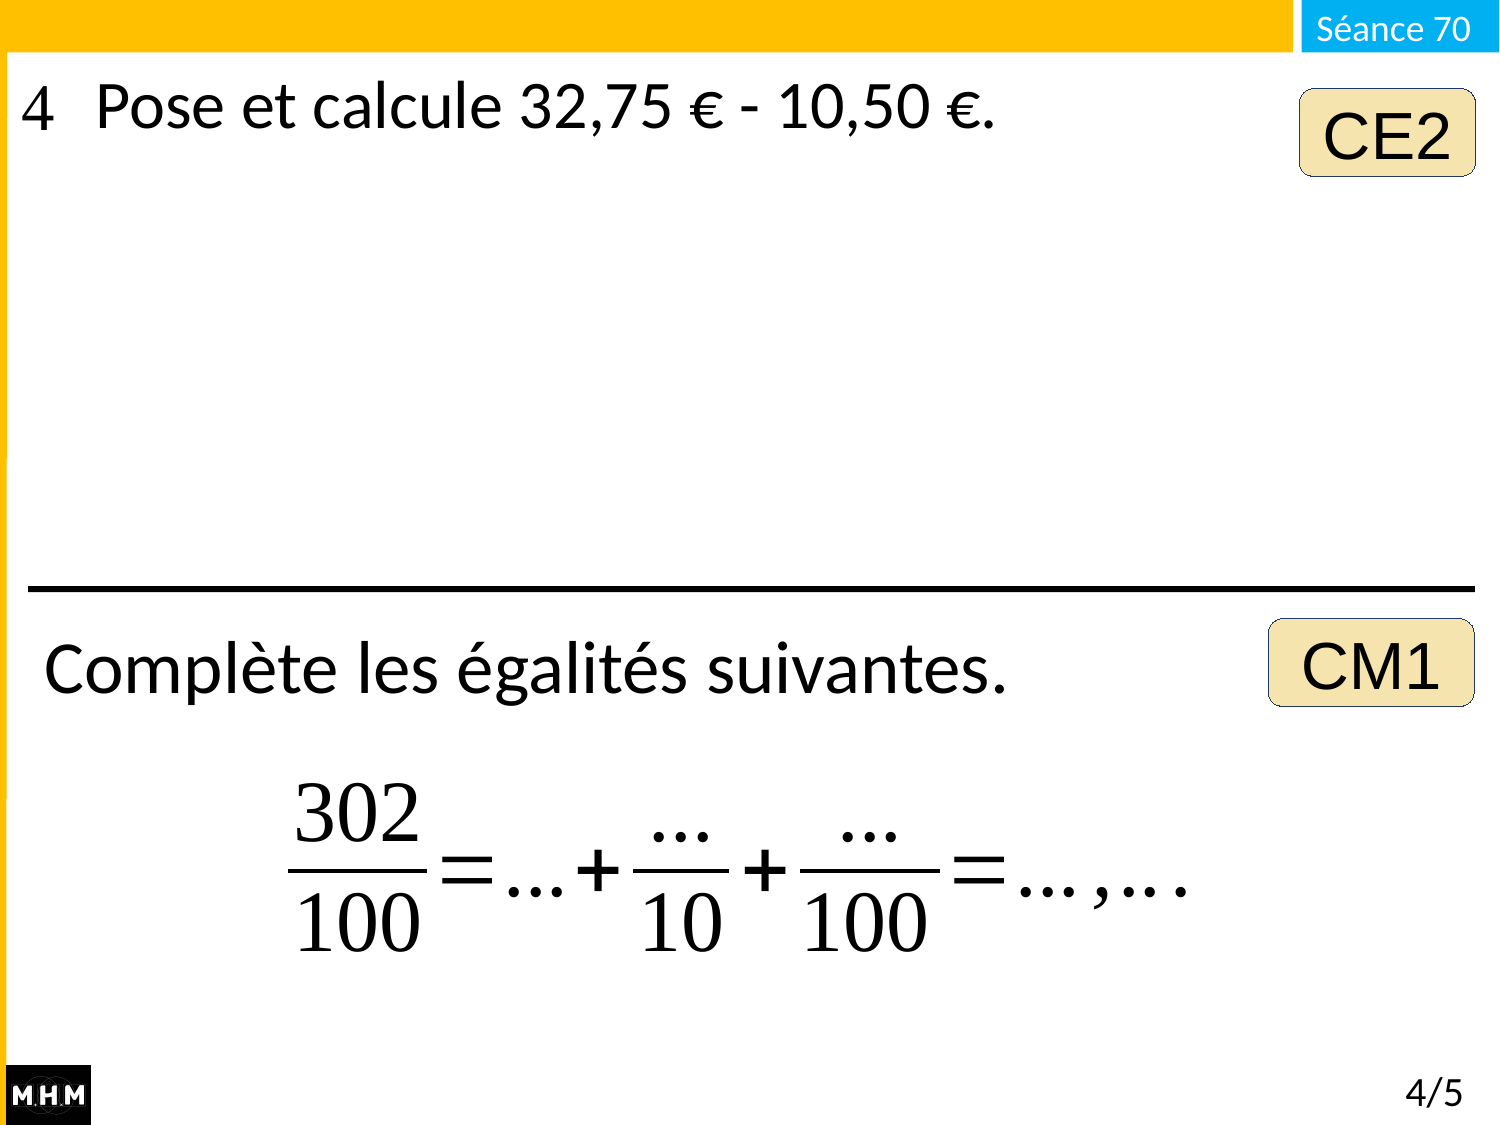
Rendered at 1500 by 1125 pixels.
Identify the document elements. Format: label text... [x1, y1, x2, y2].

text_box CM1 [1268, 618, 1475, 707]
picture [6, 1065, 91, 1125]
text_box 4/5 [1371, 1063, 1498, 1123]
text_box Pose et calcule 32,75 € - 10,50 €. [80, 61, 1374, 151]
text_box CE2 [1299, 88, 1476, 177]
text_box Complète les égalités suivantes. [29, 594, 1085, 746]
